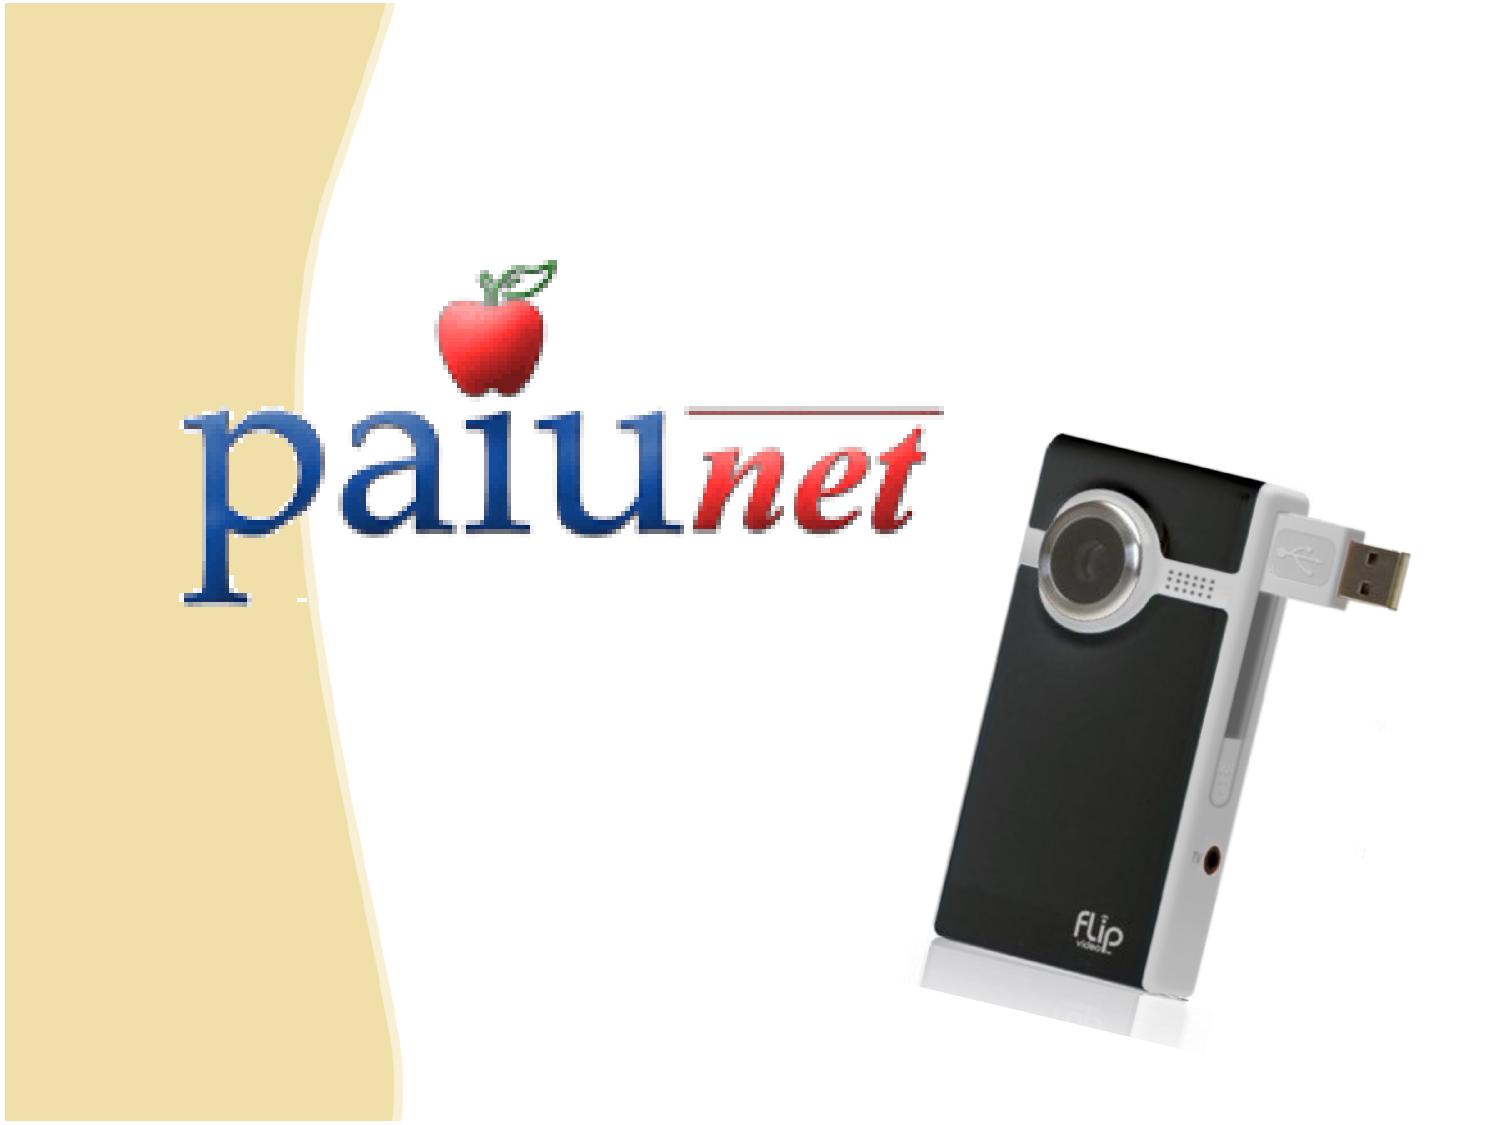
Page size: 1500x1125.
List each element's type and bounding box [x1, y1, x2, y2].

list [166, 228, 967, 630]
picture [0, 0, 1500, 1125]
